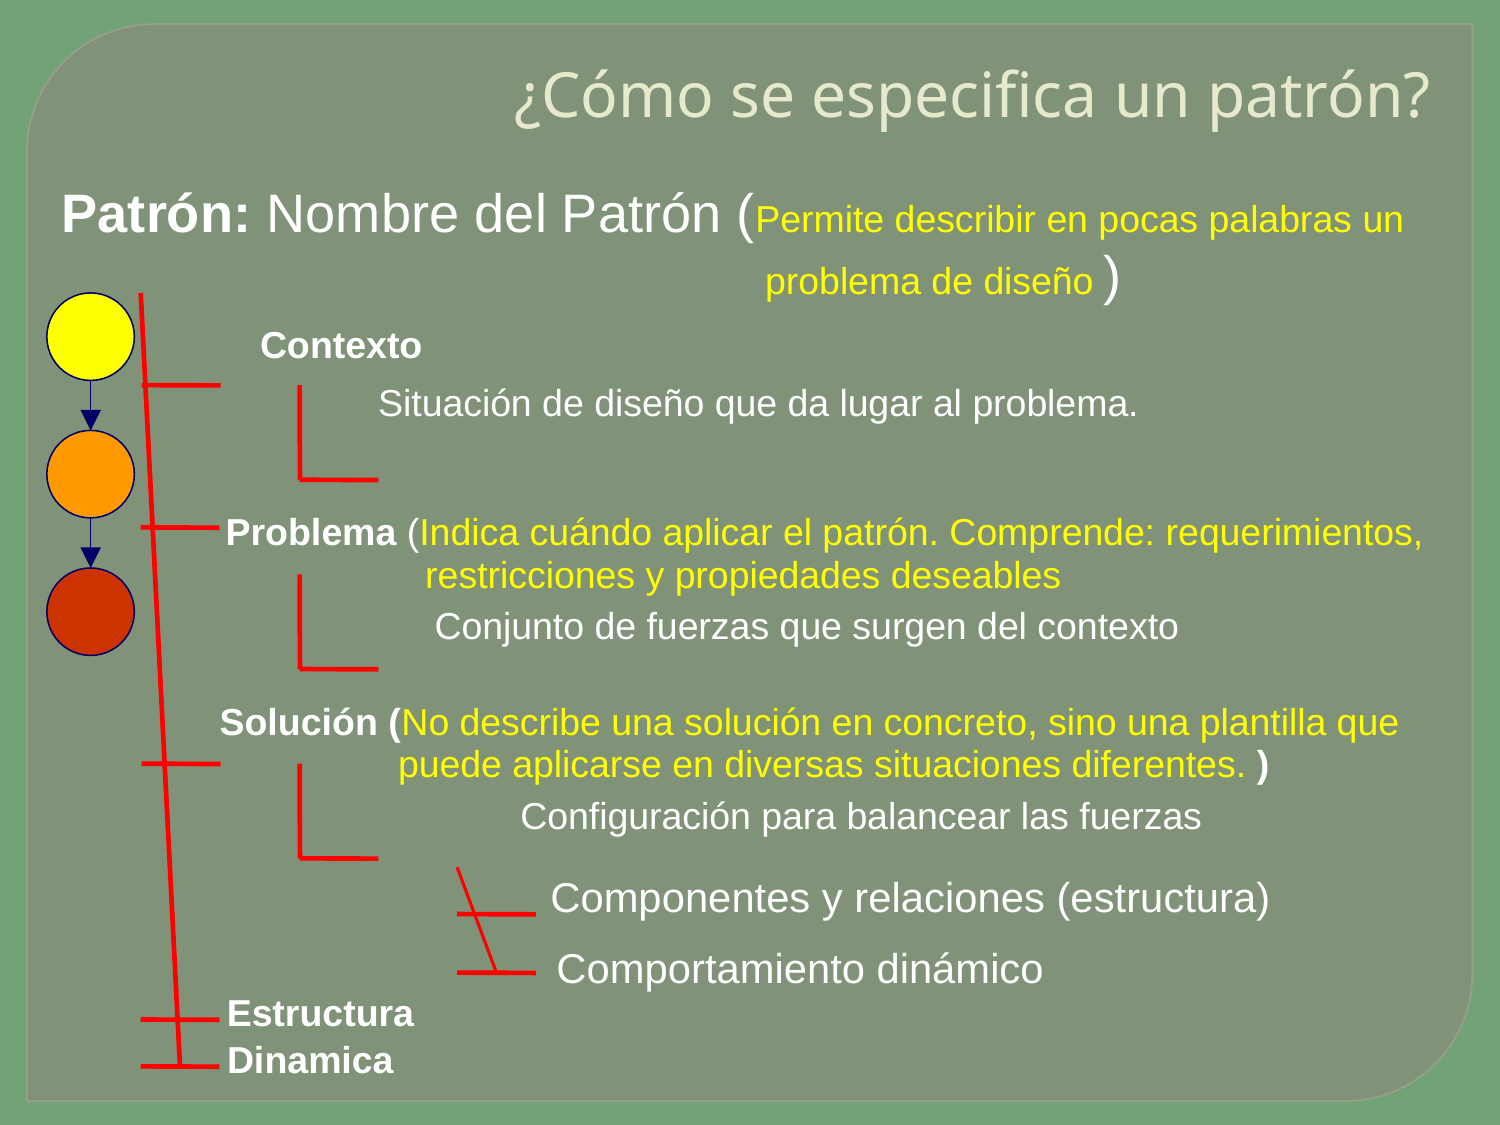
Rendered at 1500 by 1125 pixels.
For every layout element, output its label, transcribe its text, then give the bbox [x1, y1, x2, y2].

text_box Situación de diseño que da lugar al problema. [363, 374, 1174, 476]
text_box Conjunto de fuerzas que surgen del contexto [419, 597, 1194, 656]
text_box [46, 292, 135, 381]
text_box Estructura [212, 984, 429, 1043]
text_box Problema (Indica cuándo aplicar el patrón. Comprende: requerimientos, restricciones y propiedades deseables [210, 503, 1465, 605]
text_box Configuración para balancear las fuerzas [505, 788, 1218, 847]
title ¿Cómo se especifica un patrón? [93, 46, 1447, 138]
text_box [46, 567, 135, 656]
text_box Patrón: Nombre del Patrón (Permite describir en pocas palabras un problema de diseño ) [46, 175, 1430, 315]
text_box Solución (No describe una solución en concreto, sino una plantilla que puede aplicarse en diversas situaciones diferentes. ) [204, 693, 1419, 794]
text_box Contexto [245, 316, 438, 375]
text_box Dinamica [212, 1031, 409, 1090]
text_box [46, 430, 135, 518]
text_box Comportamiento dinámico [541, 937, 1059, 1001]
text_box Componentes y relaciones (estructura) [535, 867, 1286, 930]
